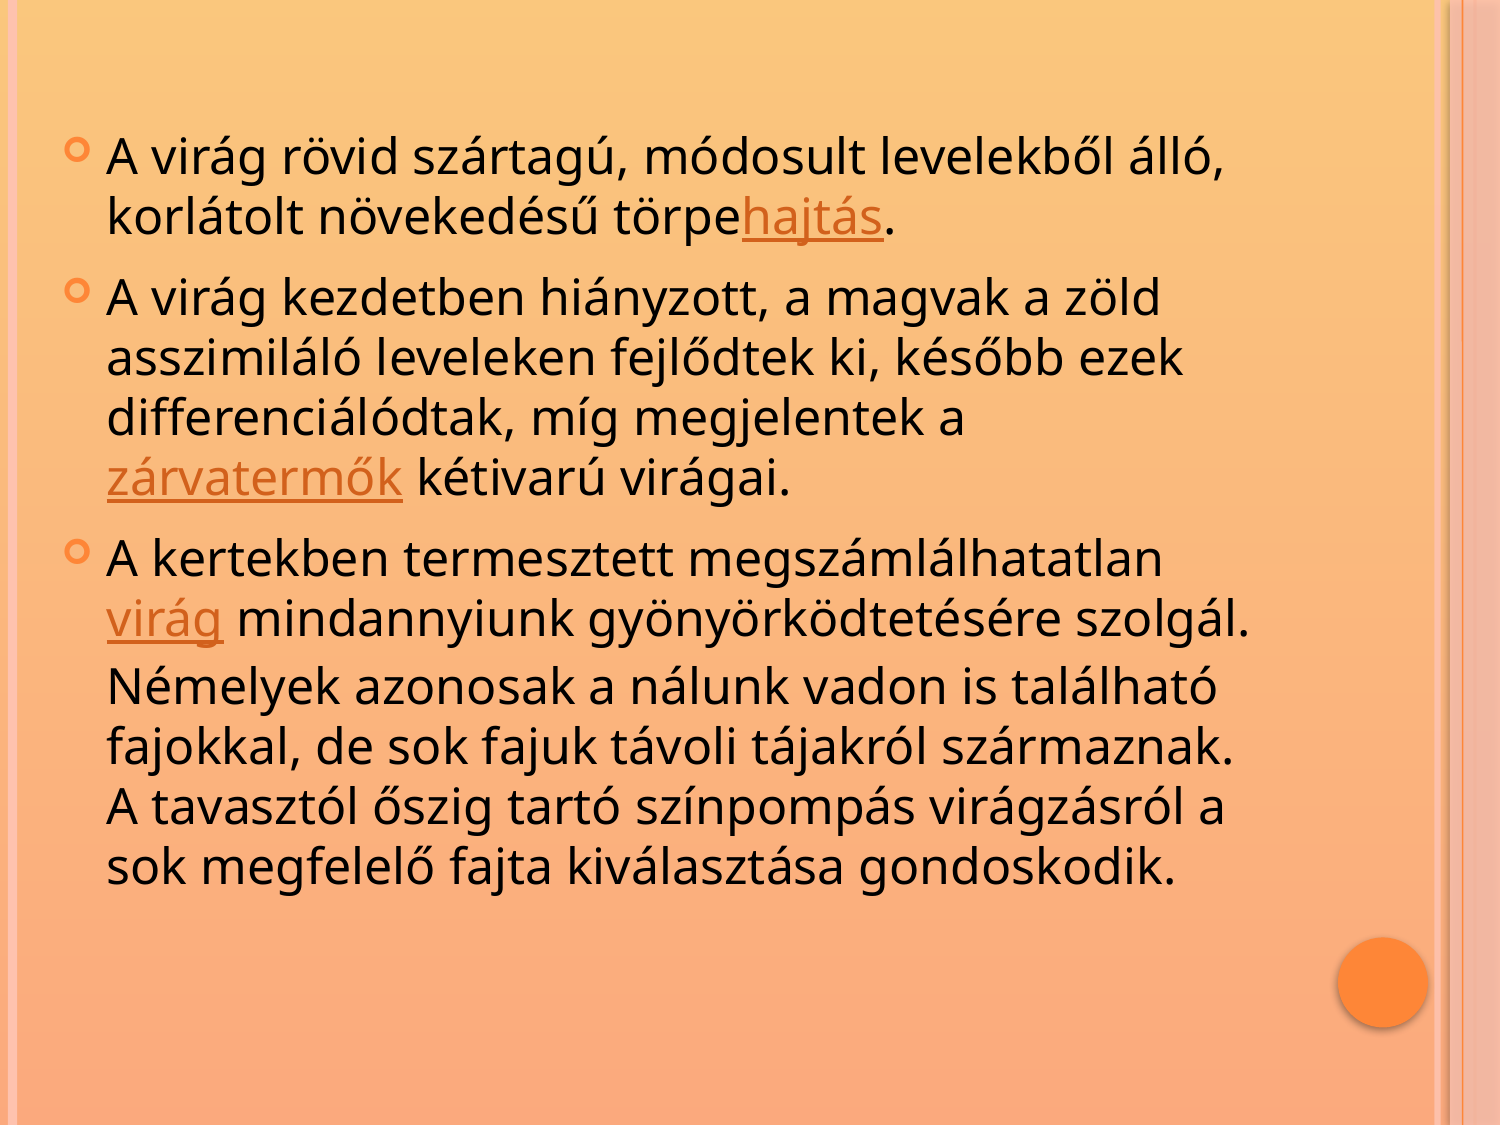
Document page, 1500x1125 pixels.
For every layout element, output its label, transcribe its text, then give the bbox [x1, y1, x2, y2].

list A virág rövid szártagú, módosult levelekből álló, korlátolt növekedésű törpehajtás. A virág kezdetben hiányzott, a magvak a zöld asszimiláló leveleken fejlődtek ki, később ezek differenciálódtak, míg megjelentek a zárvatermők kétivarú virágai. A kertekben termesztett megszámlálhatatlan virág mindannyiunk gyönyörködtetésére szolgál. Némelyek azonosak a nálunk vadon is található fajokkal, de sok fajuk távoli tájakról származnak. A tavasztól őszig tartó színpompás virágzásról a sok megfelelő fajta kiválasztása gondoskodik. [46, 117, 1272, 917]
